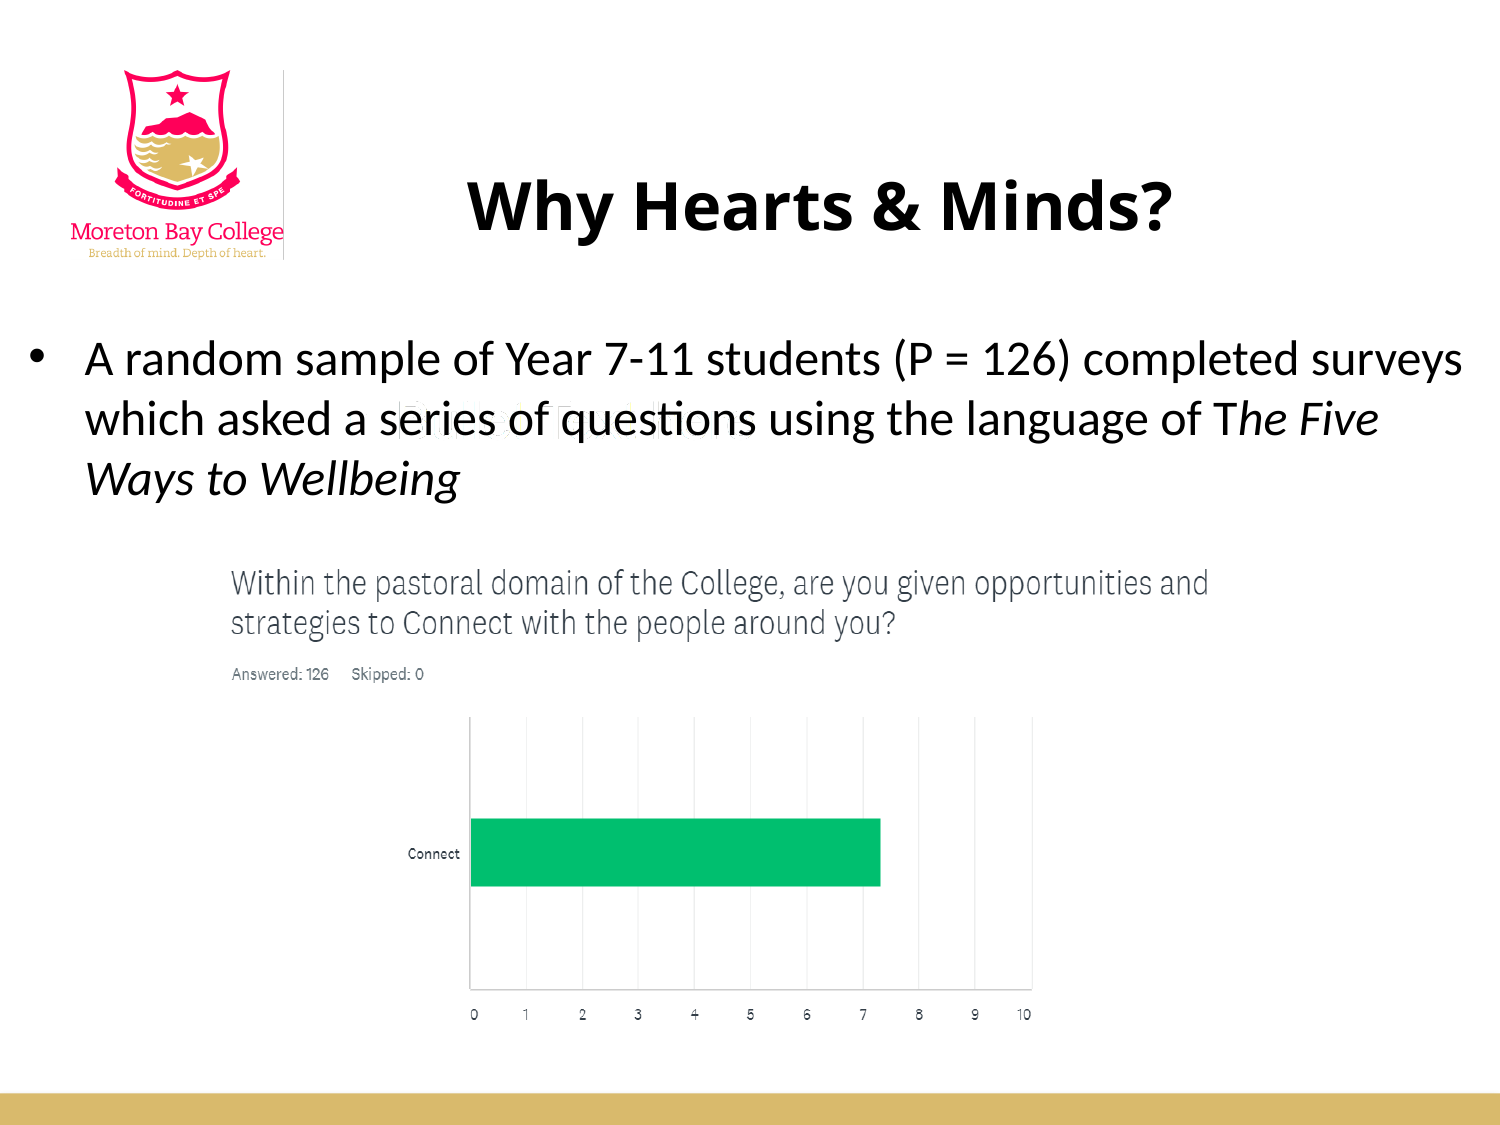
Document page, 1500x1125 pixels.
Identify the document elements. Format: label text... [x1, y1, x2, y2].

title Why Hearts & Minds? [453, 63, 1232, 252]
text_box A random sample of Year 7-11 students (P = 126) completed surveys which asked a series of questions using the language of The Five Ways to Wellbeing [13, 318, 1500, 574]
picture [0, 0, 1500, 1093]
